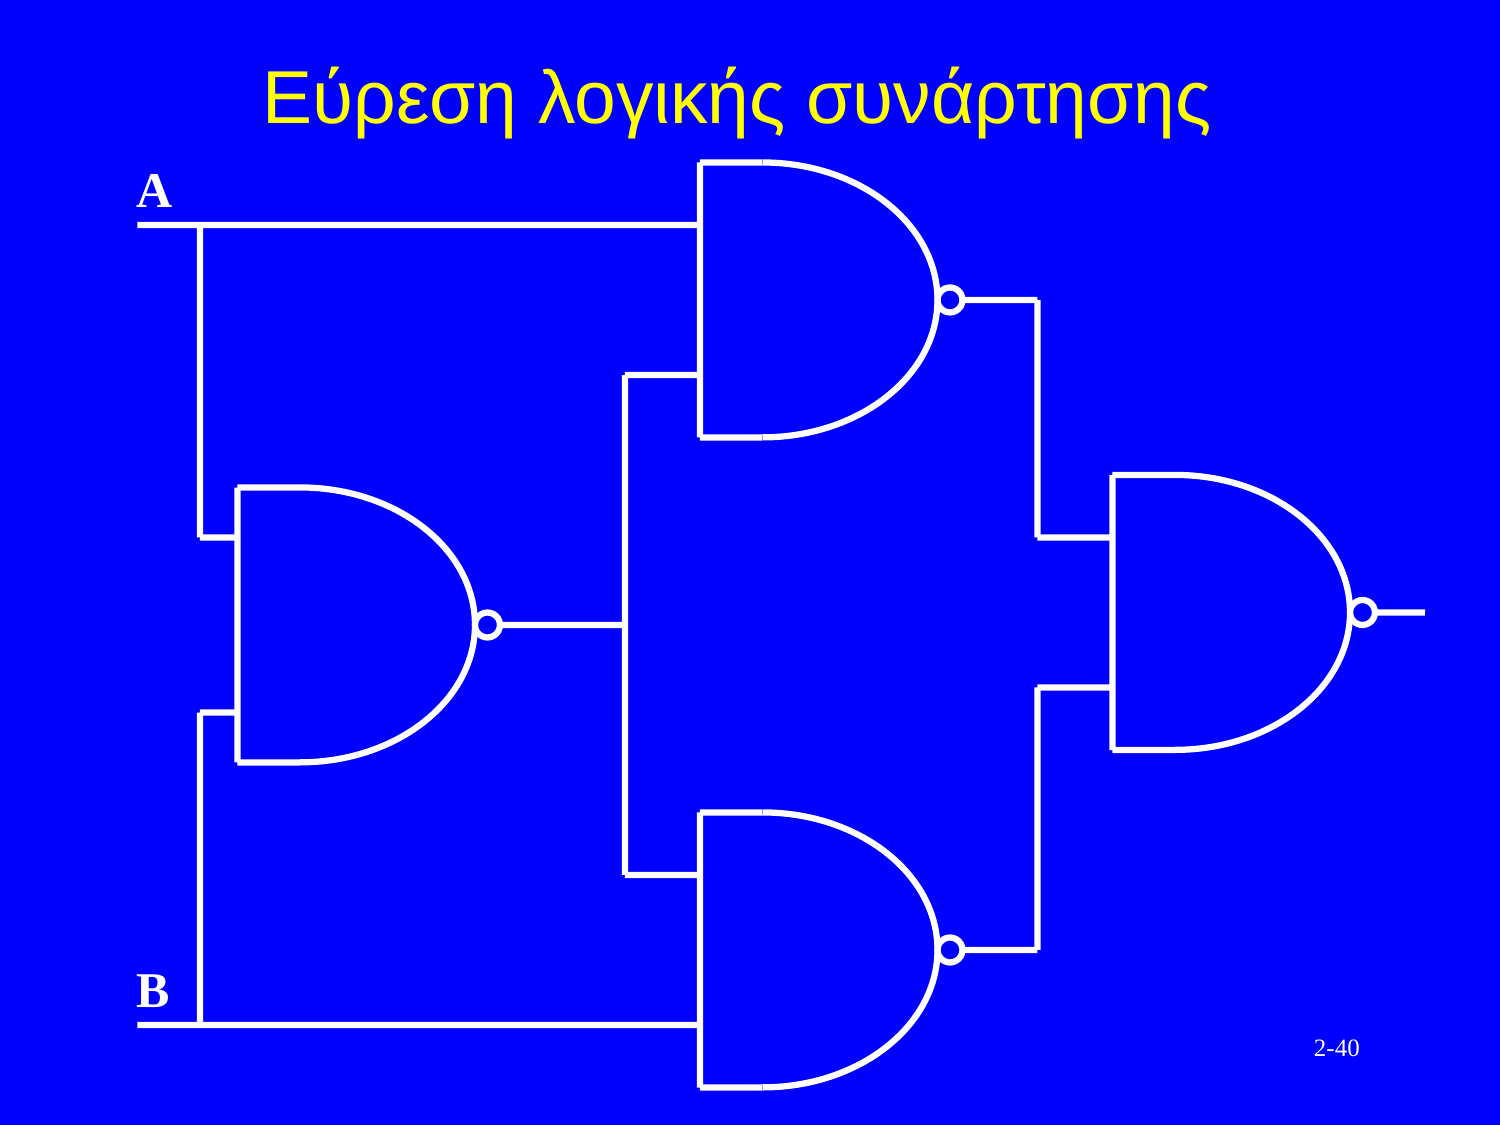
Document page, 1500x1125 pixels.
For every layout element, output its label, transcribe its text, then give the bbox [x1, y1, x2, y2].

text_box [699, 812, 963, 1088]
text_box Β [121, 949, 185, 1025]
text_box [699, 162, 963, 438]
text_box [1112, 474, 1376, 751]
text_box Α [121, 149, 188, 225]
title Εύρεση λογικής συνάρτησης [99, 0, 1376, 188]
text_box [237, 487, 501, 763]
